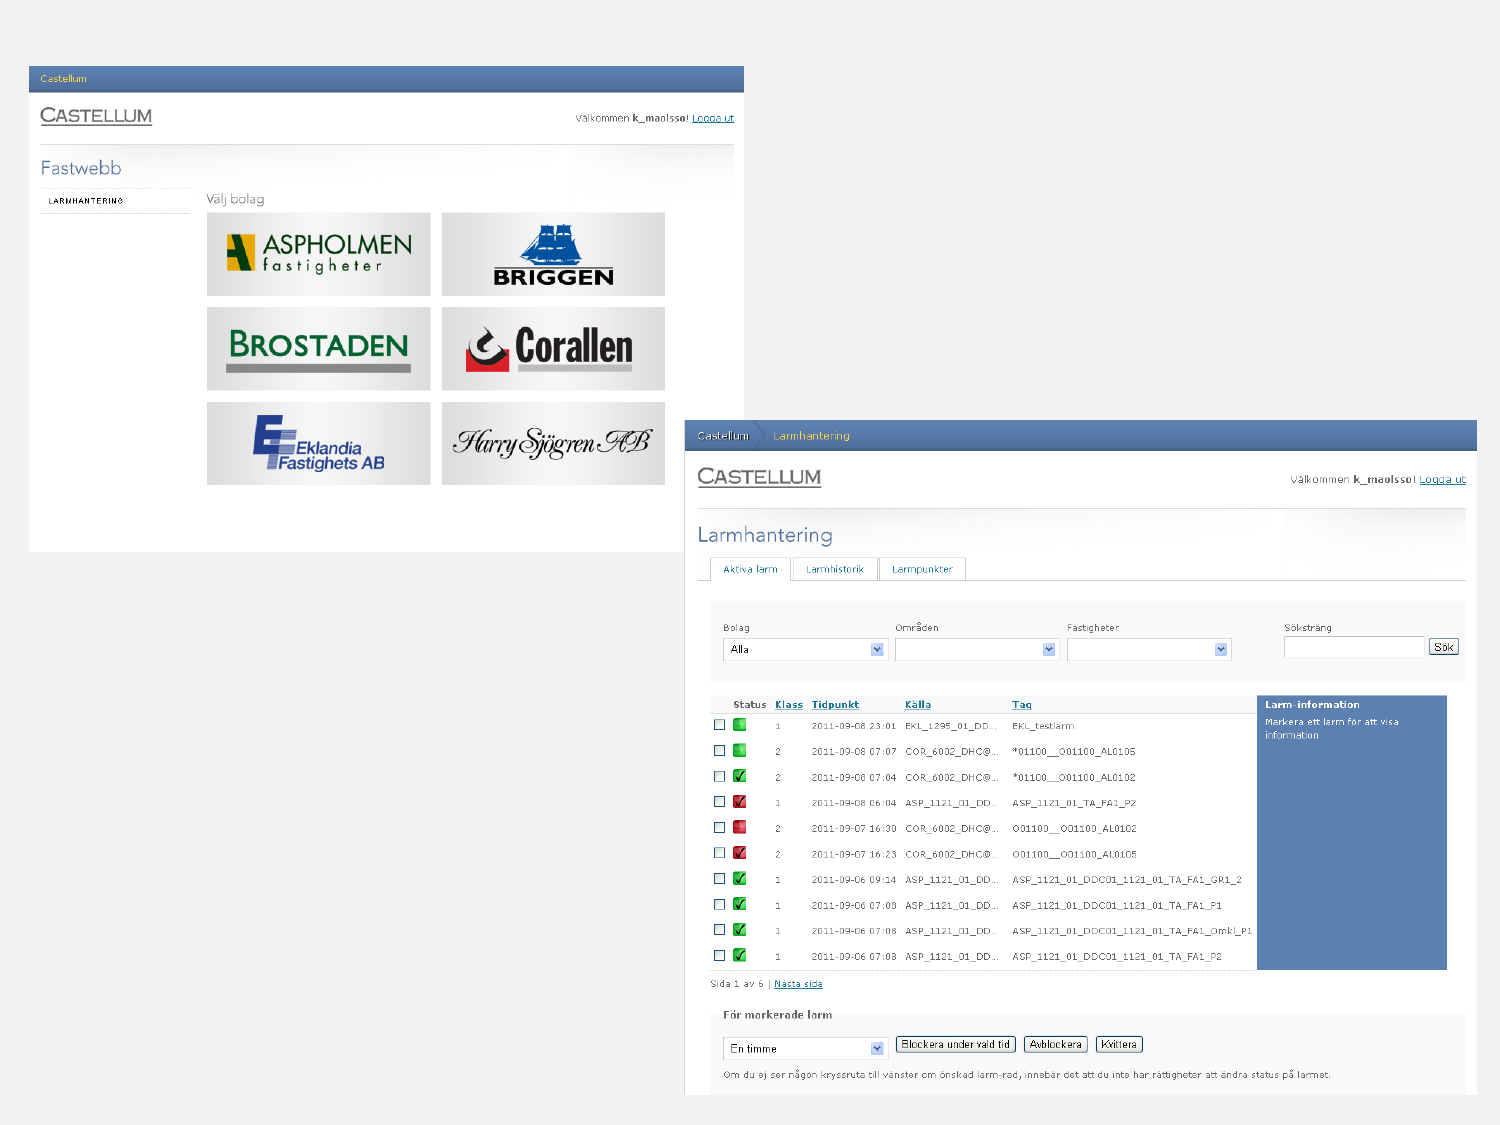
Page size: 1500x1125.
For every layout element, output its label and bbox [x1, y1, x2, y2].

picture [29, 66, 1477, 1096]
